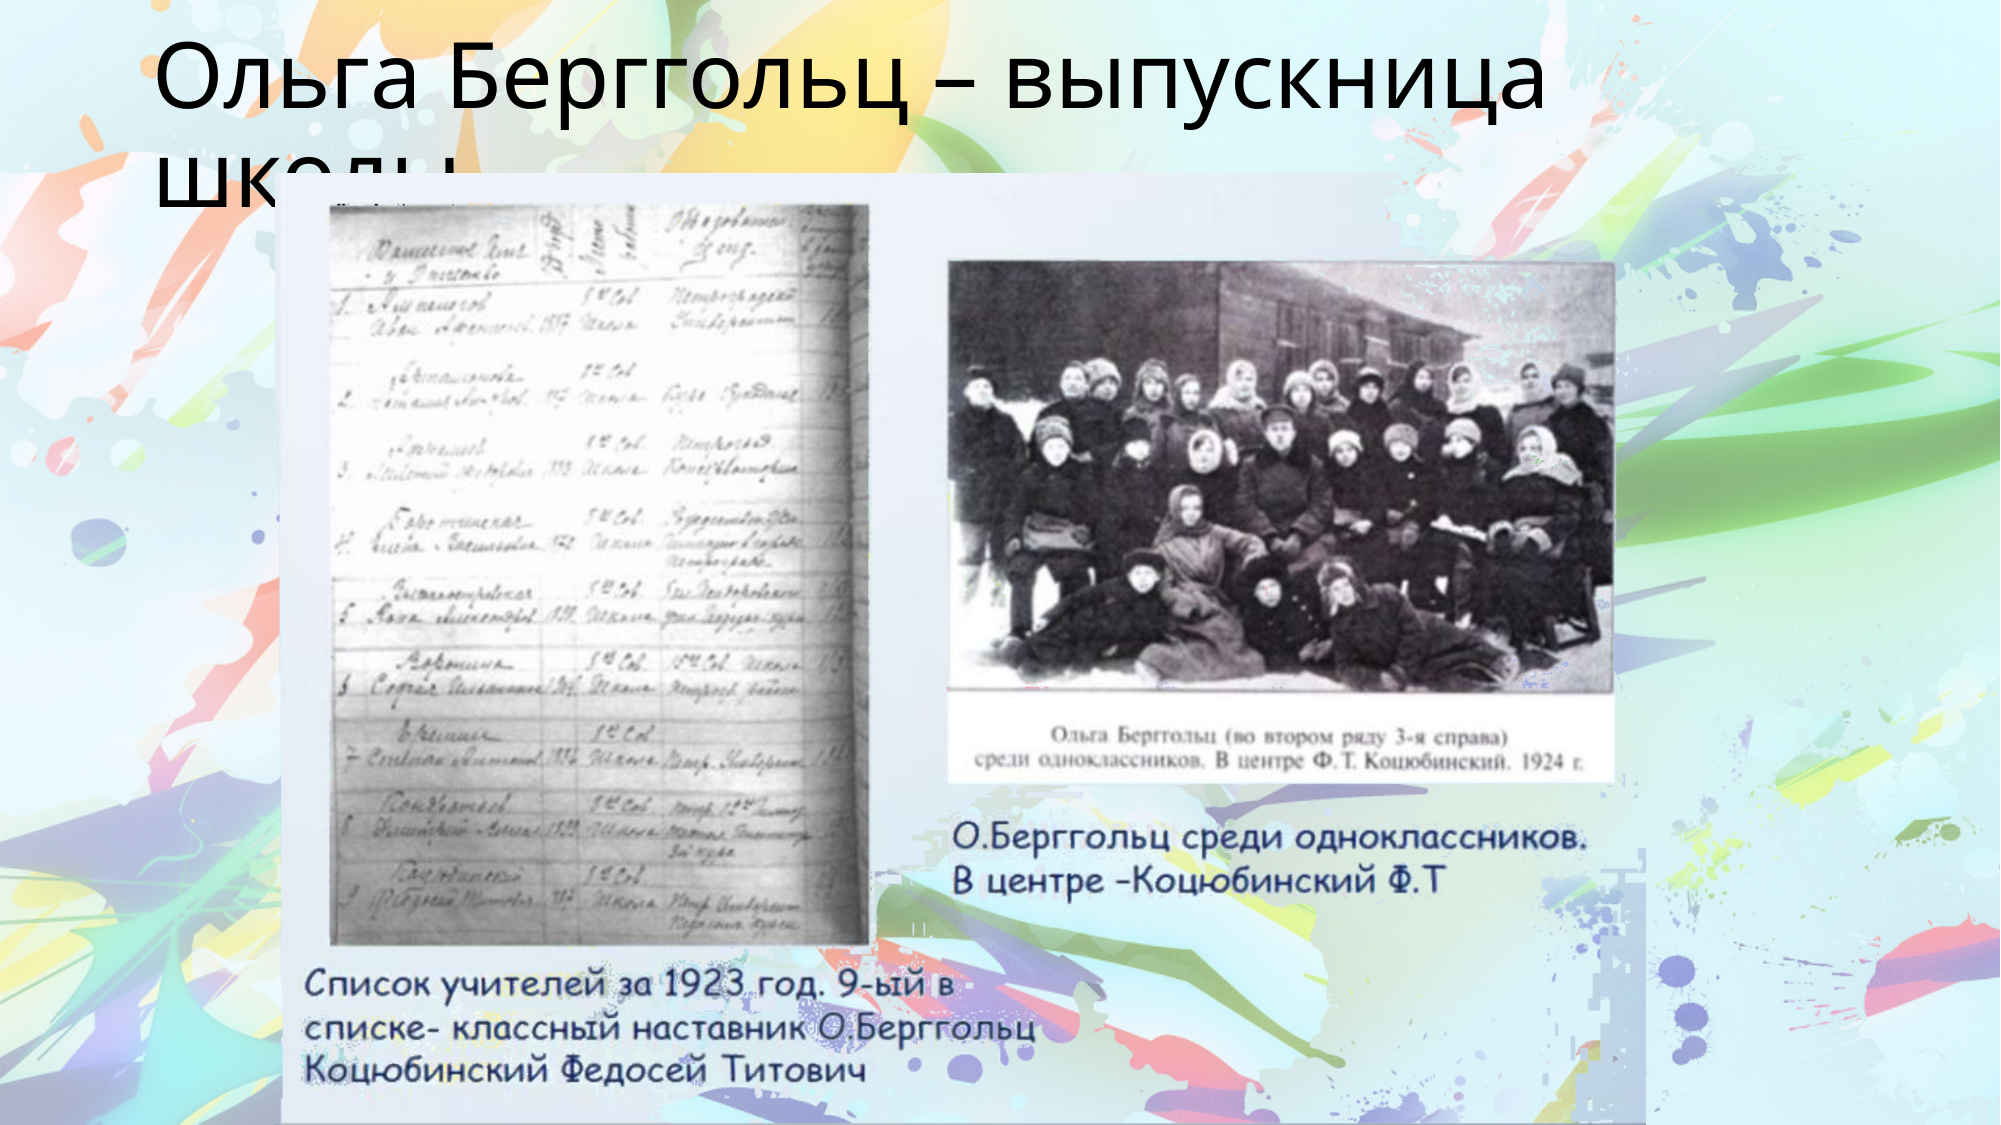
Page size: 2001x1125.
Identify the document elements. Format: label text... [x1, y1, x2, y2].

picture [275, 173, 1646, 1125]
title Ольга Берггольц – выпускница школы [137, 19, 1863, 237]
